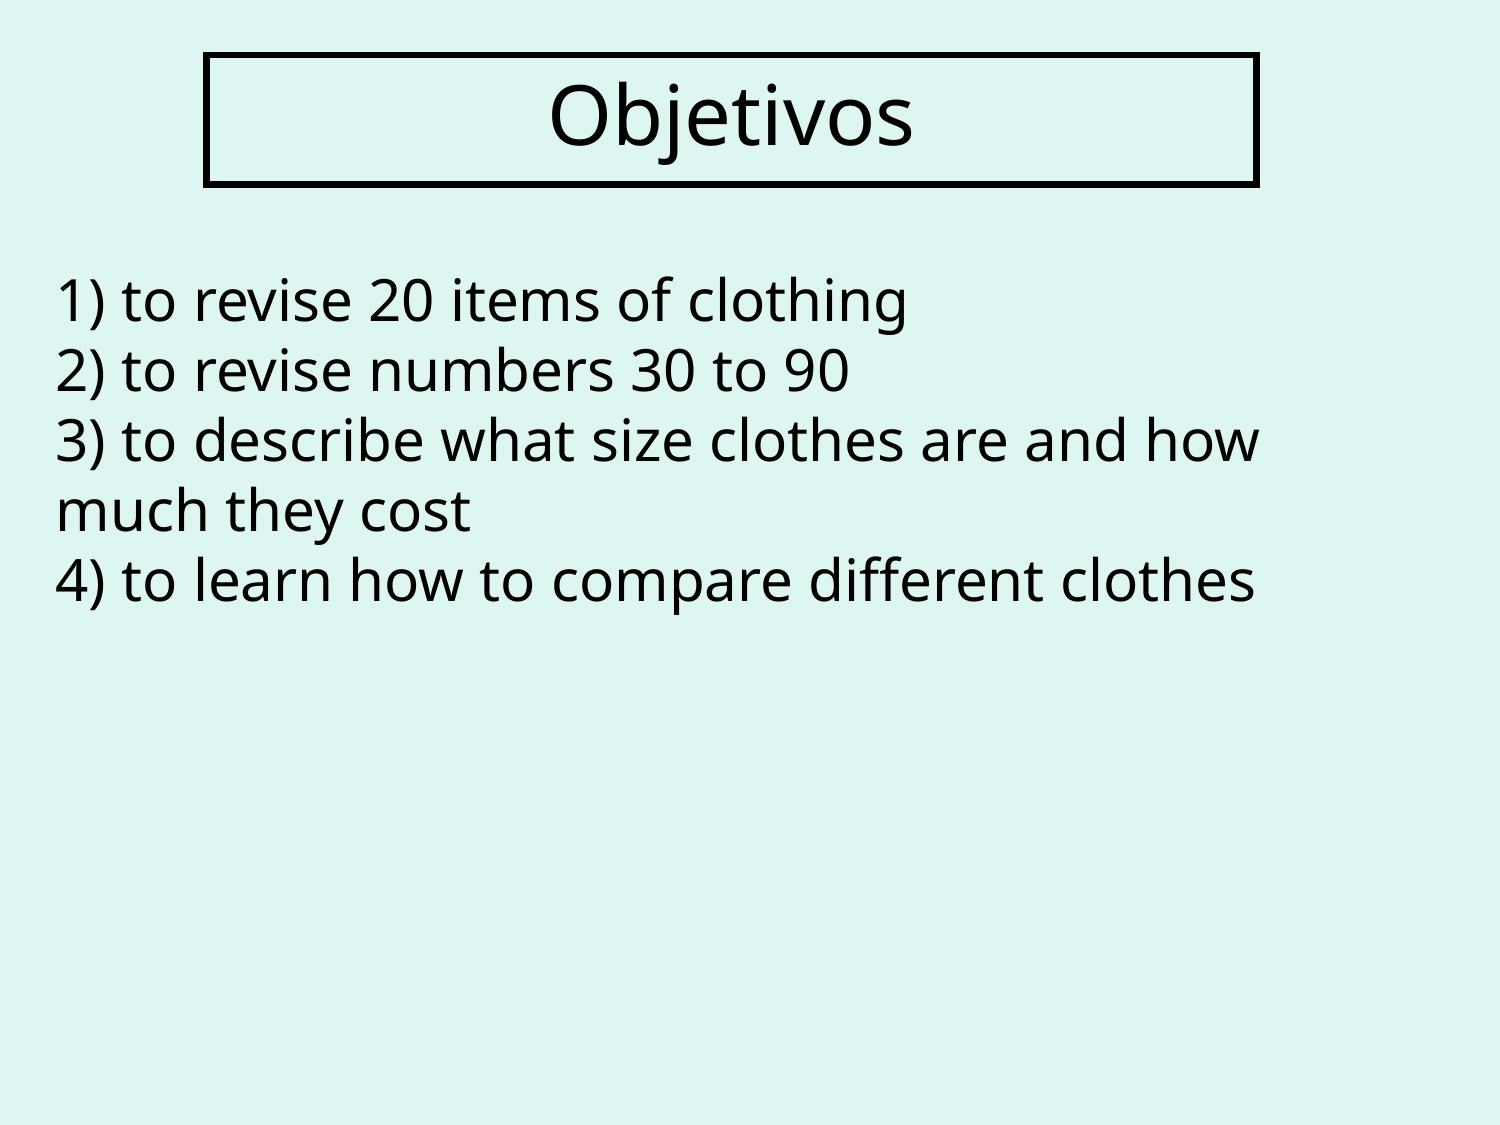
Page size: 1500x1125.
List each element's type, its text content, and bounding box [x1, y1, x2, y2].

subtitle Objetivos [206, 54, 1257, 185]
text_box 1) to revise 20 items of clothing 2) to revise numbers 30 to 90 3) to describe what size clothes are and how much they cost 4) to learn how to compare different clothes [41, 255, 1436, 621]
